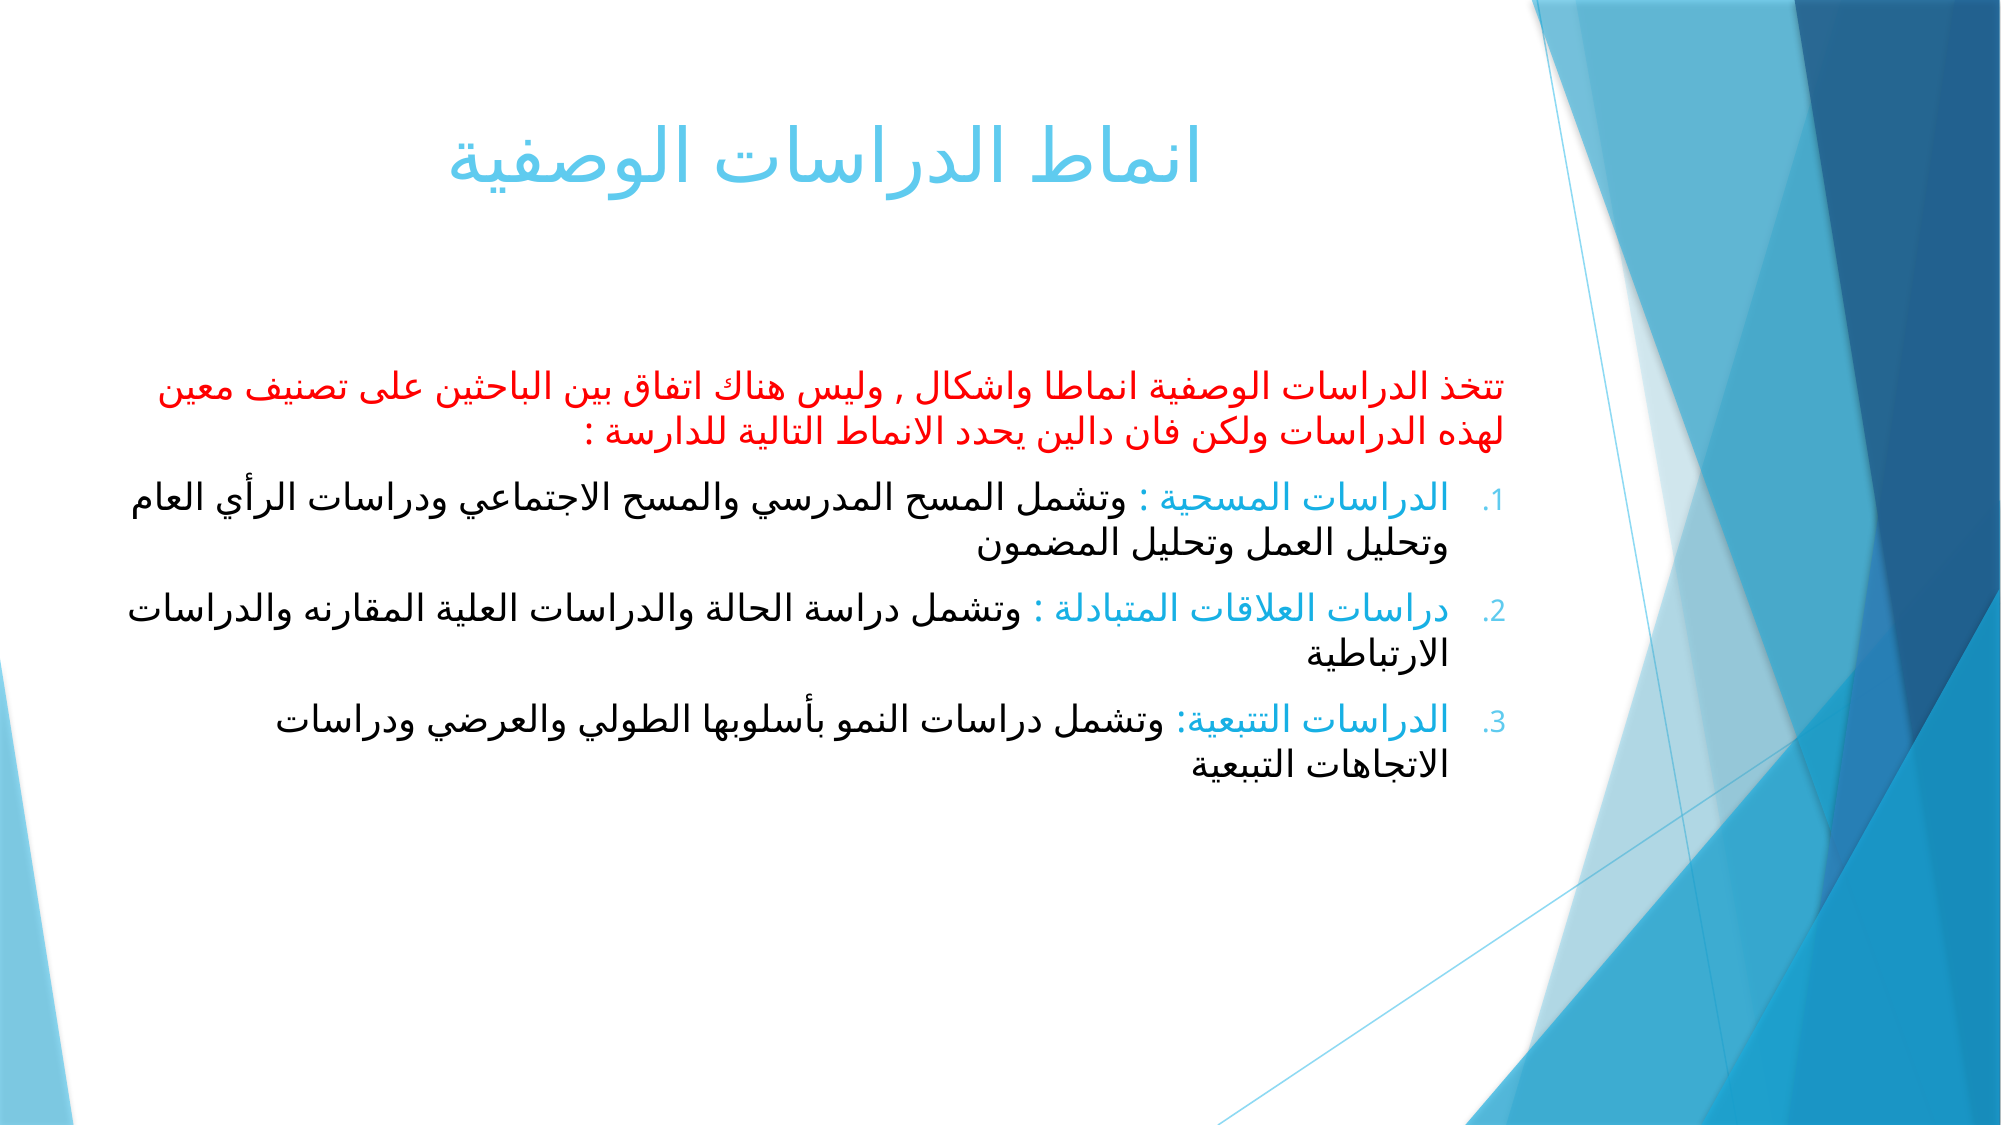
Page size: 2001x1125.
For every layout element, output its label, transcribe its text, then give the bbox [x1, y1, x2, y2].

list تتخذ الدراسات الوصفية انماطا واشكال , وليس هناك اتفاق بين الباحثين على تصنيف معين لهذه الدراسات ولكن فان دالين يحدد الانماط التالية للدارسة : الدراسات المسحية : وتشمل المسح المدرسي والمسح الاجتماعي ودراسات الرأي العام وتحليل العمل وتحليل المضمون دراسات العلاقات المتبادلة : وتشمل دراسة الحالة والدراسات العلية المقارنه والدراسات الارتباطية الدراسات التتبعية: وتشمل دراسات النمو بأسلوبها الطولي والعرضي ودراسات الاتجاهات التببعية [111, 354, 1522, 992]
title انماط الدراسات الوصفية [111, 99, 1522, 317]
